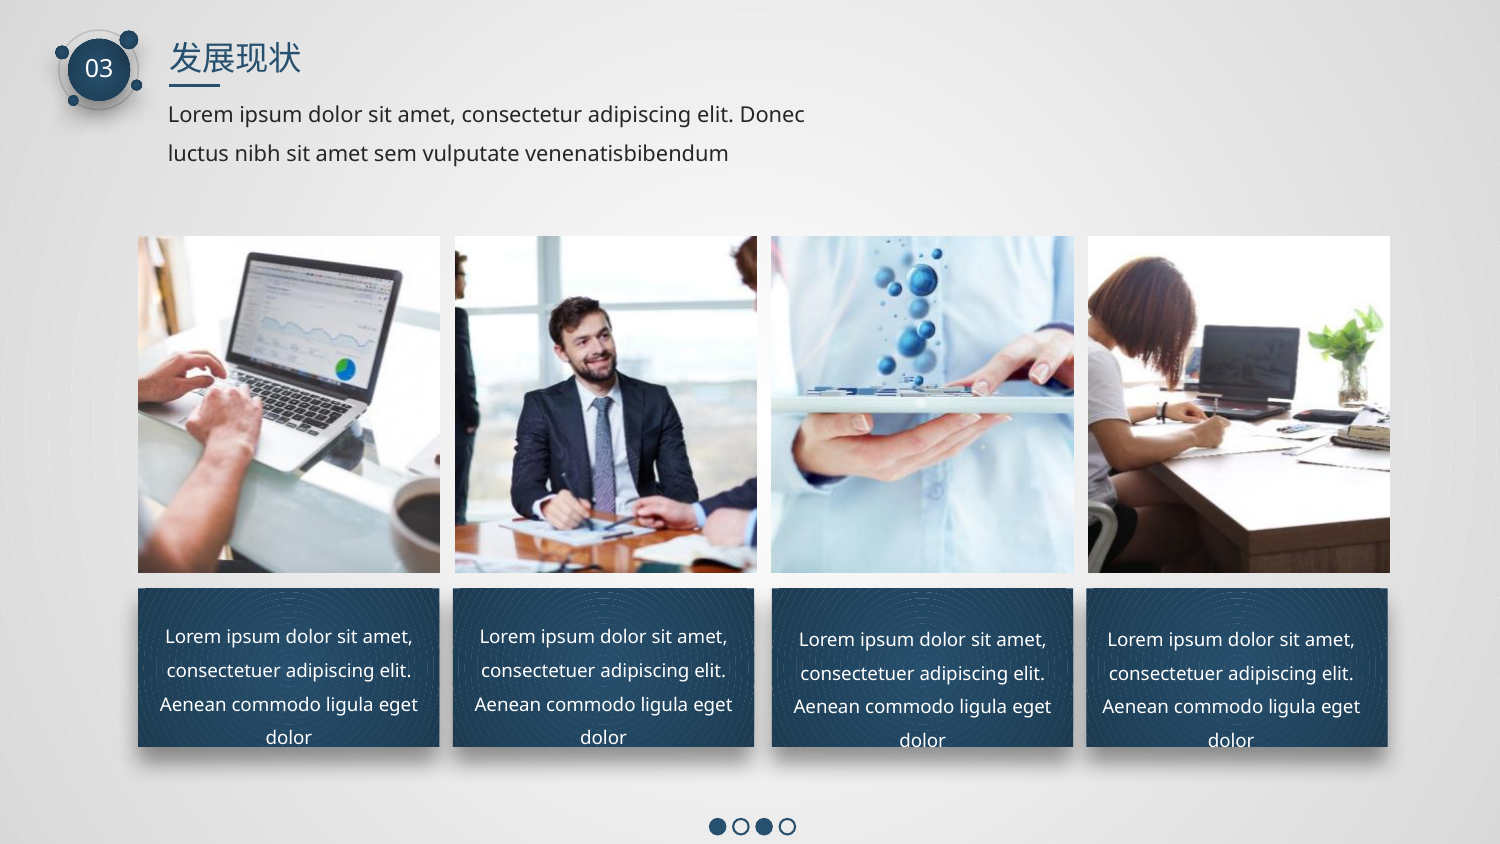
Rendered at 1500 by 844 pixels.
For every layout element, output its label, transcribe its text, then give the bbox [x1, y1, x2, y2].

text_box [771, 587, 1074, 748]
text_box [1085, 587, 1389, 748]
picture [1088, 236, 1390, 573]
text_box 03 [70, 45, 129, 91]
text_box [452, 587, 755, 748]
text_box 发展现状 [154, 30, 318, 79]
text_box Lorem ipsum dolor sit amet, consectetuer adipiscing elit. Aenean commodo ligula eget dolor [141, 606, 437, 756]
text_box Lorem ipsum dolor sit amet, consectetuer adipiscing elit. Aenean commodo ligula eget dolor [1083, 608, 1379, 759]
text_box Lorem ipsum dolor sit amet, consectetuer adipiscing elit. Aenean commodo ligula eget dolor [455, 606, 752, 756]
text_box Lorem ipsum dolor sit amet, consectetuer adipiscing elit. Aenean commodo ligula eget dolor [774, 608, 1071, 759]
text_box Lorem ipsum dolor sit amet, consectetur adipiscing elit. Donec luctus nibh sit amet sem vulputate venenatisbibendum [153, 79, 825, 174]
text_box [137, 587, 440, 748]
picture [138, 236, 440, 573]
picture [771, 236, 1074, 573]
picture [454, 236, 757, 573]
